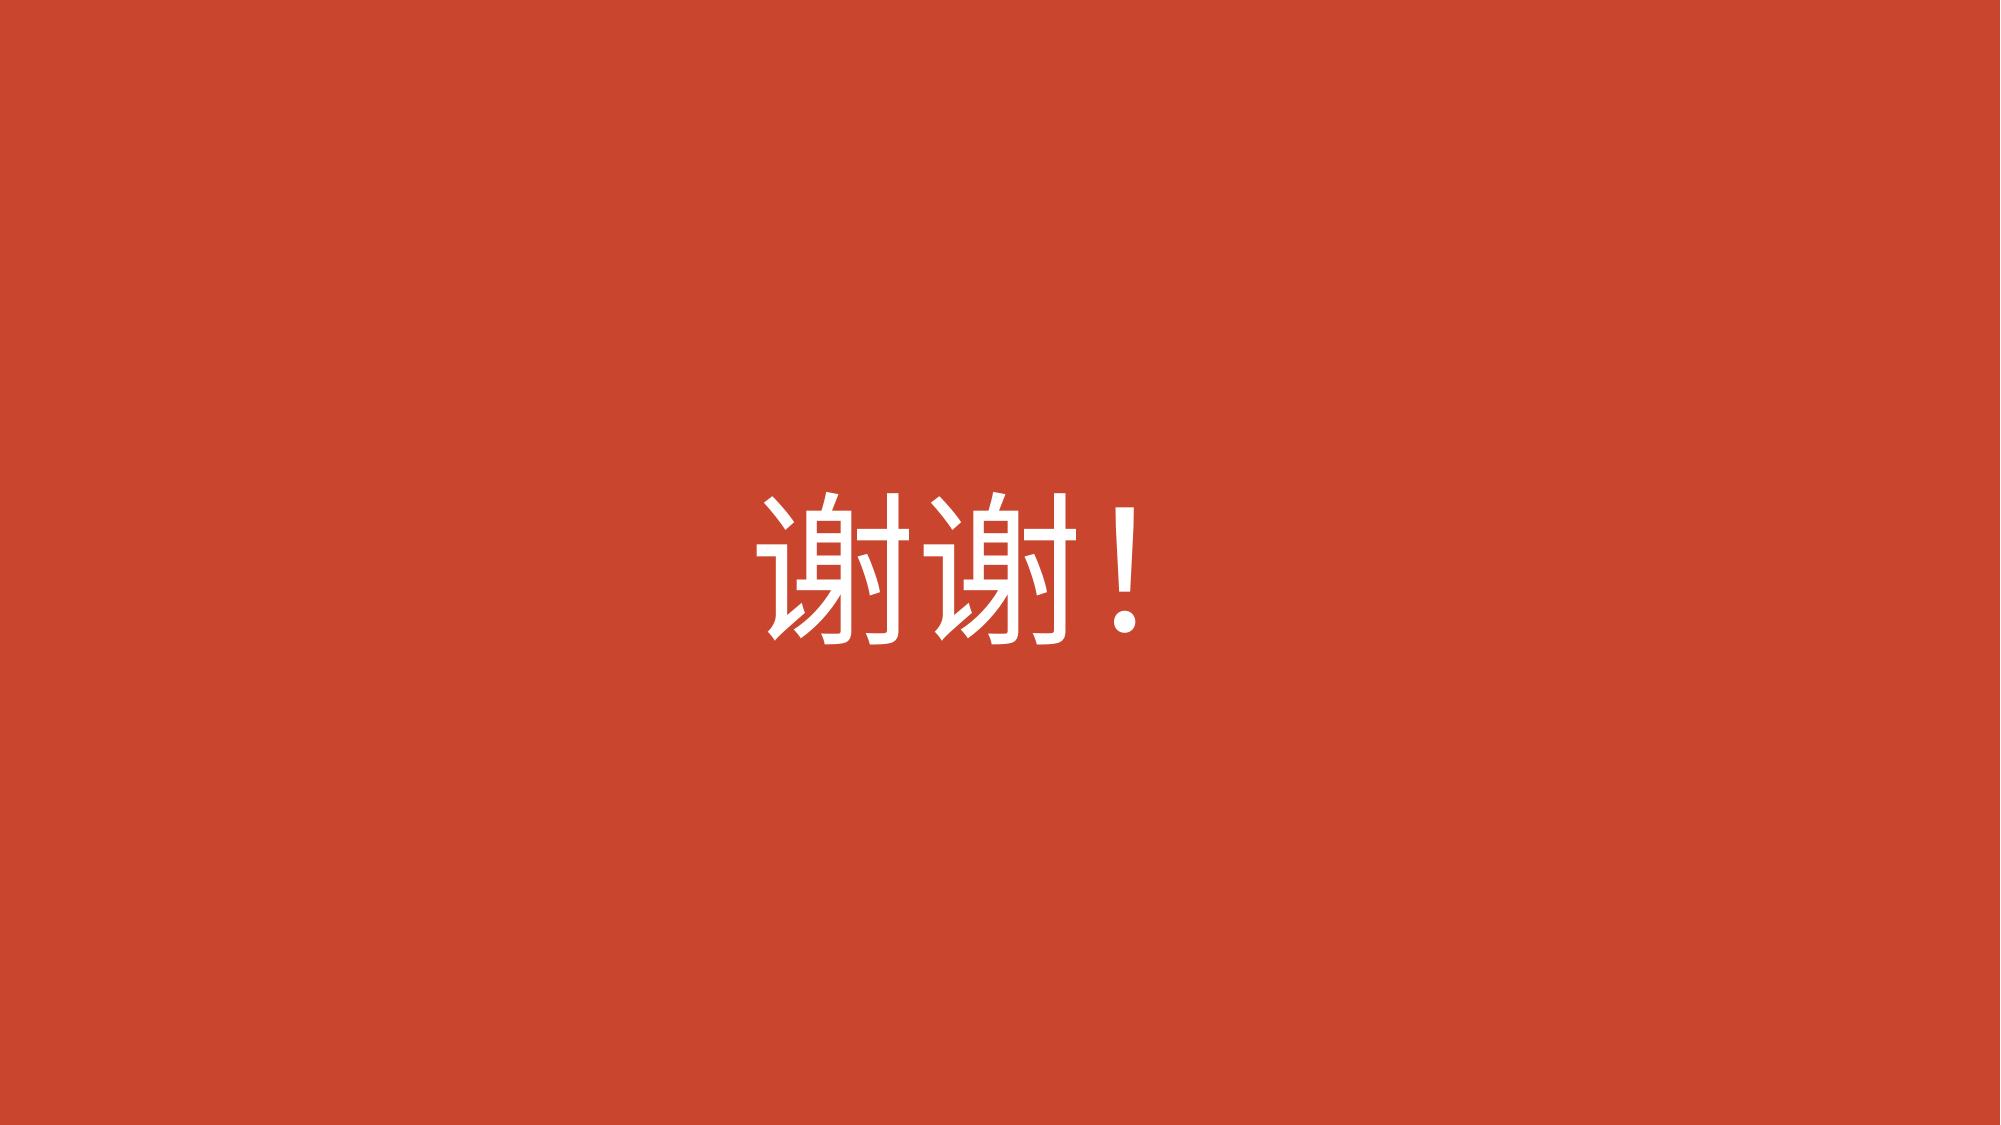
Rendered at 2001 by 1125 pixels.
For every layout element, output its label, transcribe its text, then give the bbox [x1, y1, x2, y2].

text_box 谢谢！ [0, 0, 2000, 1125]
